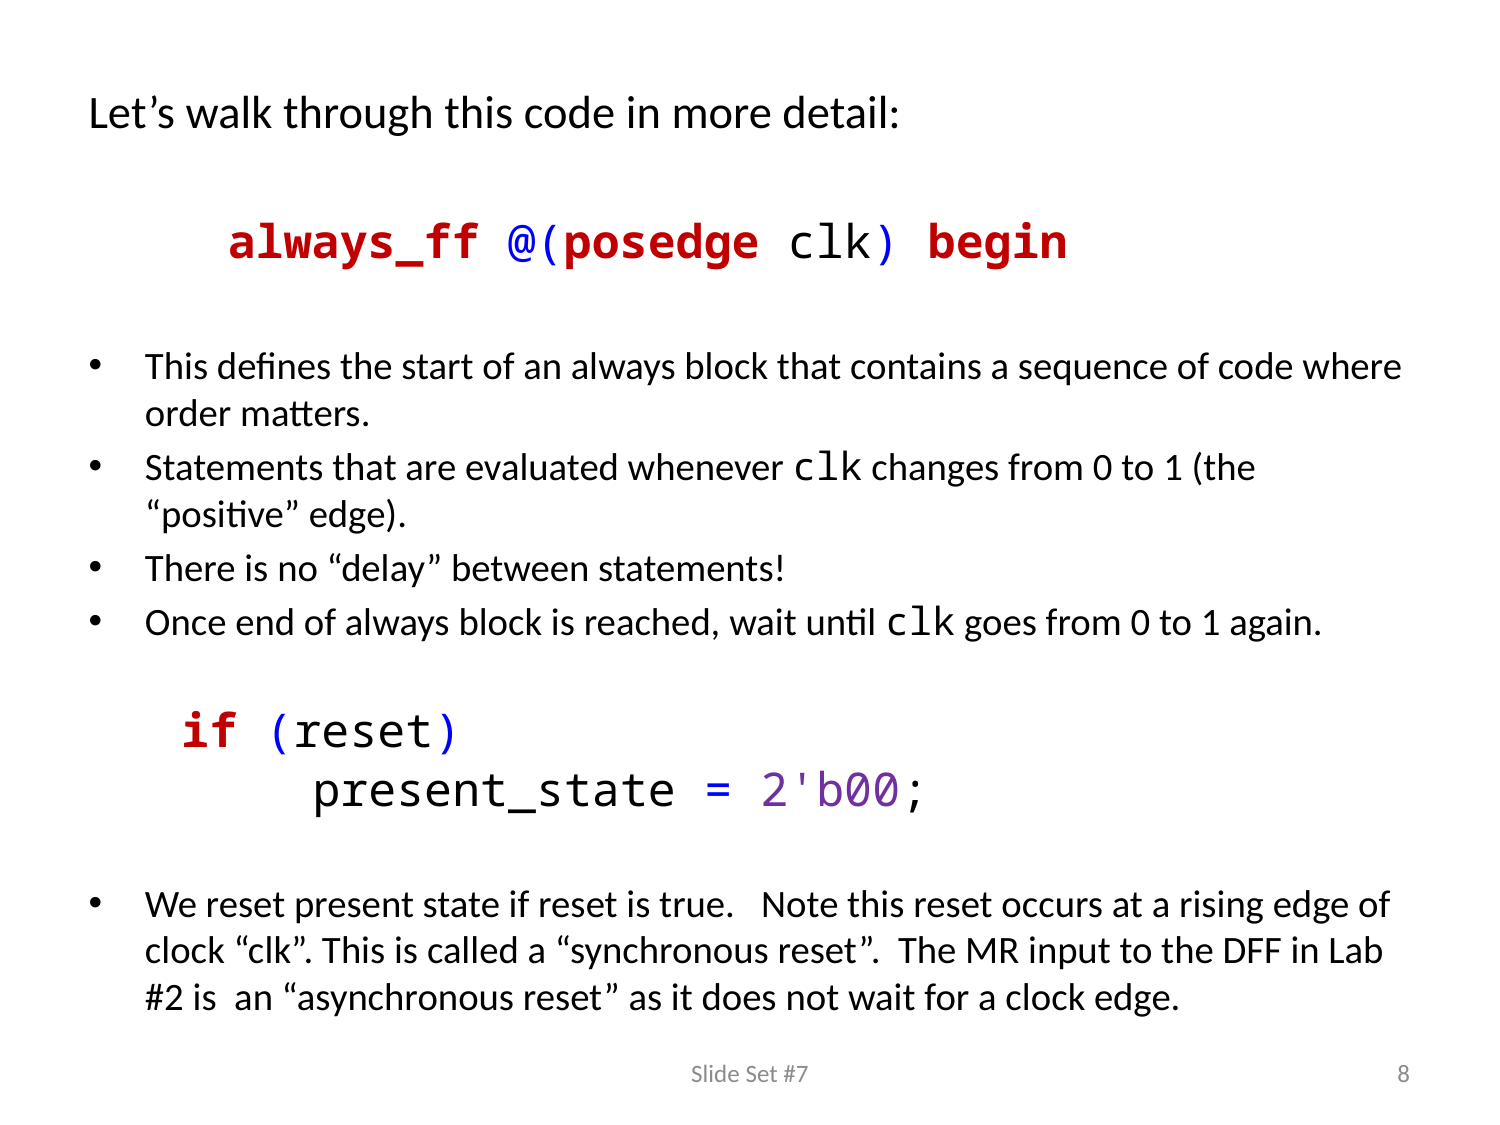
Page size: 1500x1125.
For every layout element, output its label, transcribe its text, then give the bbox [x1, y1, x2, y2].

slide_number 8 [1074, 1042, 1425, 1103]
list Let’s walk through this code in more detail: always_ff @(posedge clk) begin This defines the start of an always block that contains a sequence of code where order matters. Statements that are evaluated whenever clk changes from 0 to 1 (the “positive” edge). There is no “delay” between statements! Once end of always block is reached, wait until clk goes from 0 to 1 again. if (reset) present_state = 2'b00; We reset present state if reset is true. Note this reset occurs at a rising edge of clock “clk”. This is called a “synchronous reset”. The MR input to the DFF in Lab #2 is an “asynchronous reset” as it does not wait for a clock edge. [73, 75, 1424, 1043]
footer Slide Set #7 [512, 1042, 988, 1103]
